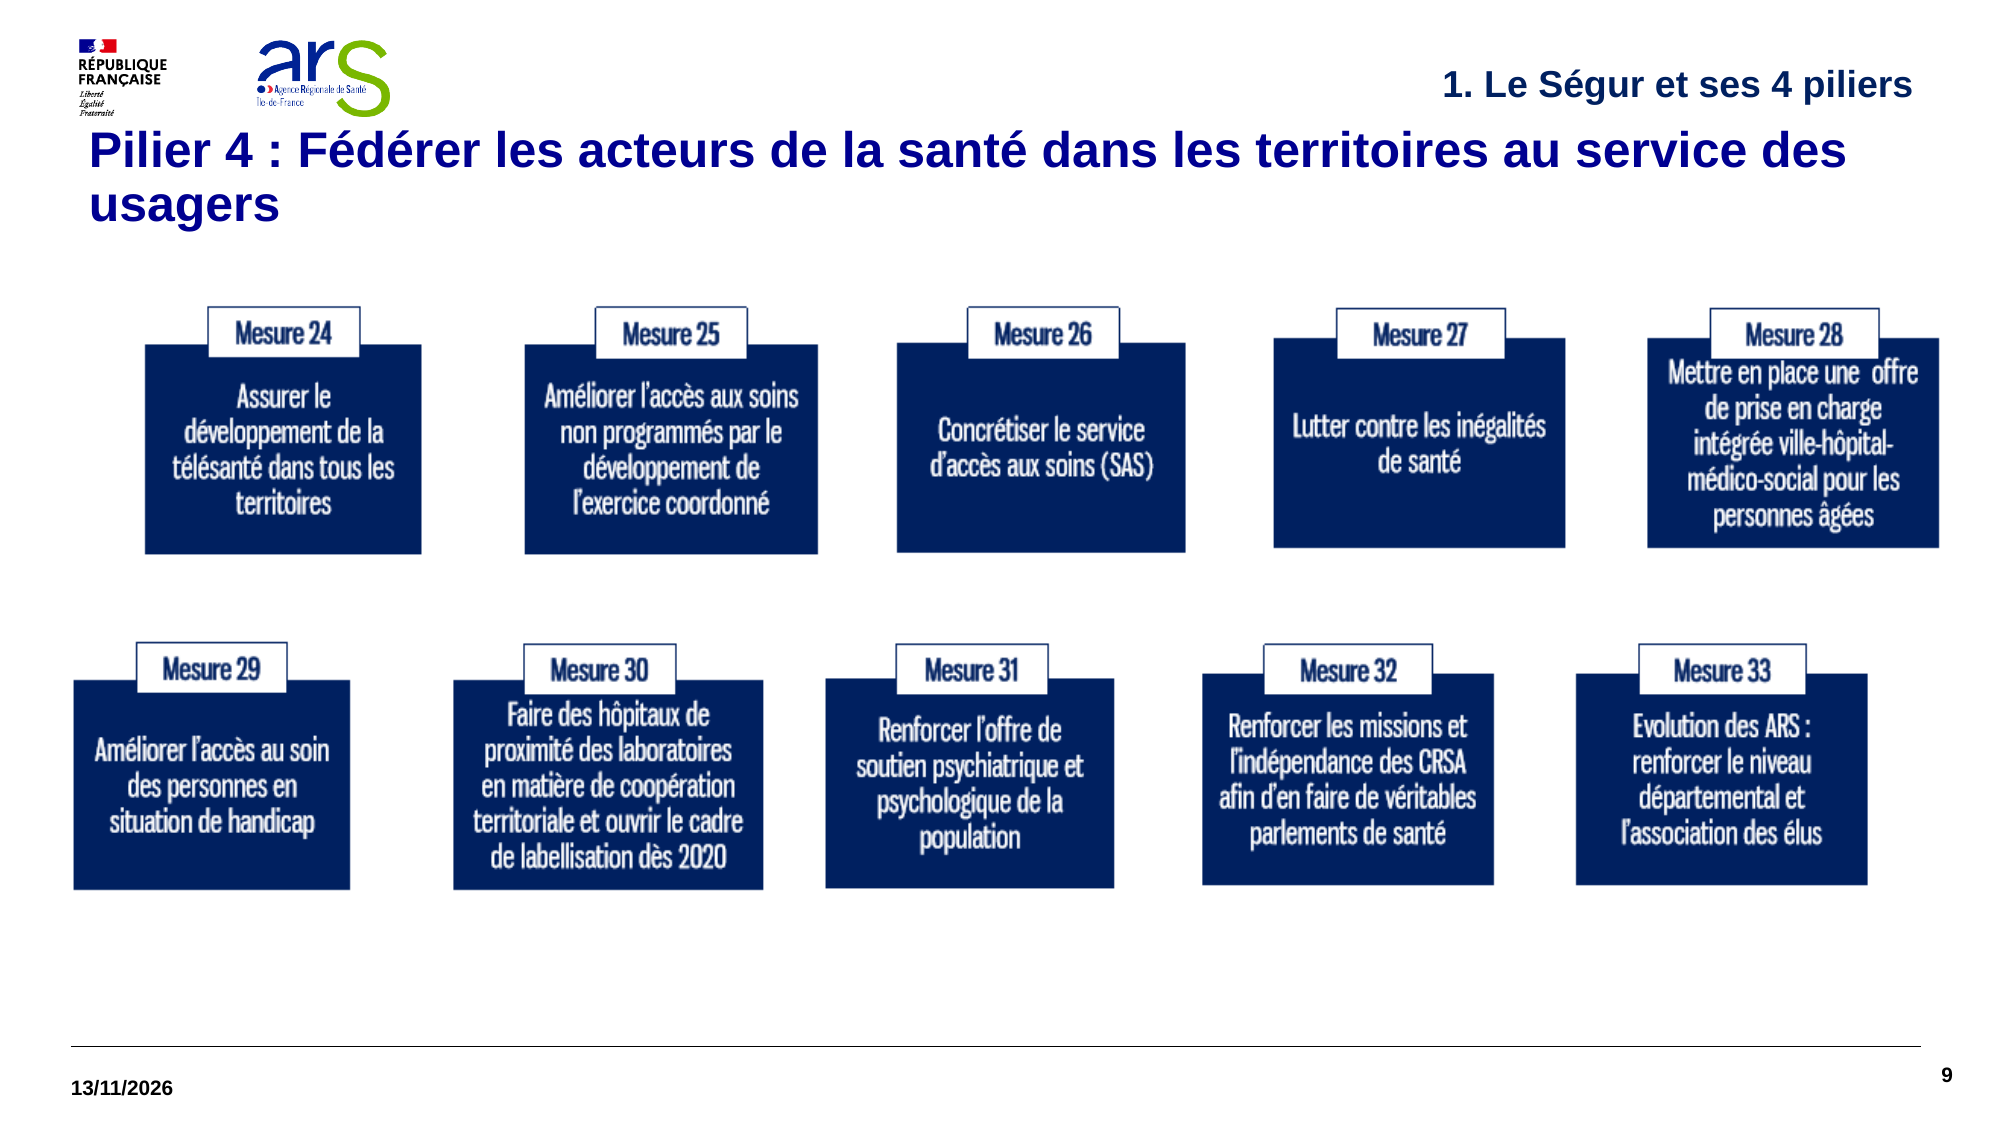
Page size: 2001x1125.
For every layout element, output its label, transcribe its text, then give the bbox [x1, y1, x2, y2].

picture [256, 40, 390, 117]
footer 1. Le Ségur et ses 4 piliers [627, 42, 1914, 122]
slide_number 9 [1657, 1046, 1953, 1114]
picture [44, 262, 1953, 1035]
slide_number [70, 1049, 336, 1125]
picture [63, 23, 182, 142]
title Pilier 4 : Fédérer les acteurs de la santé dans les territoires au service des usagers [70, 119, 1914, 238]
